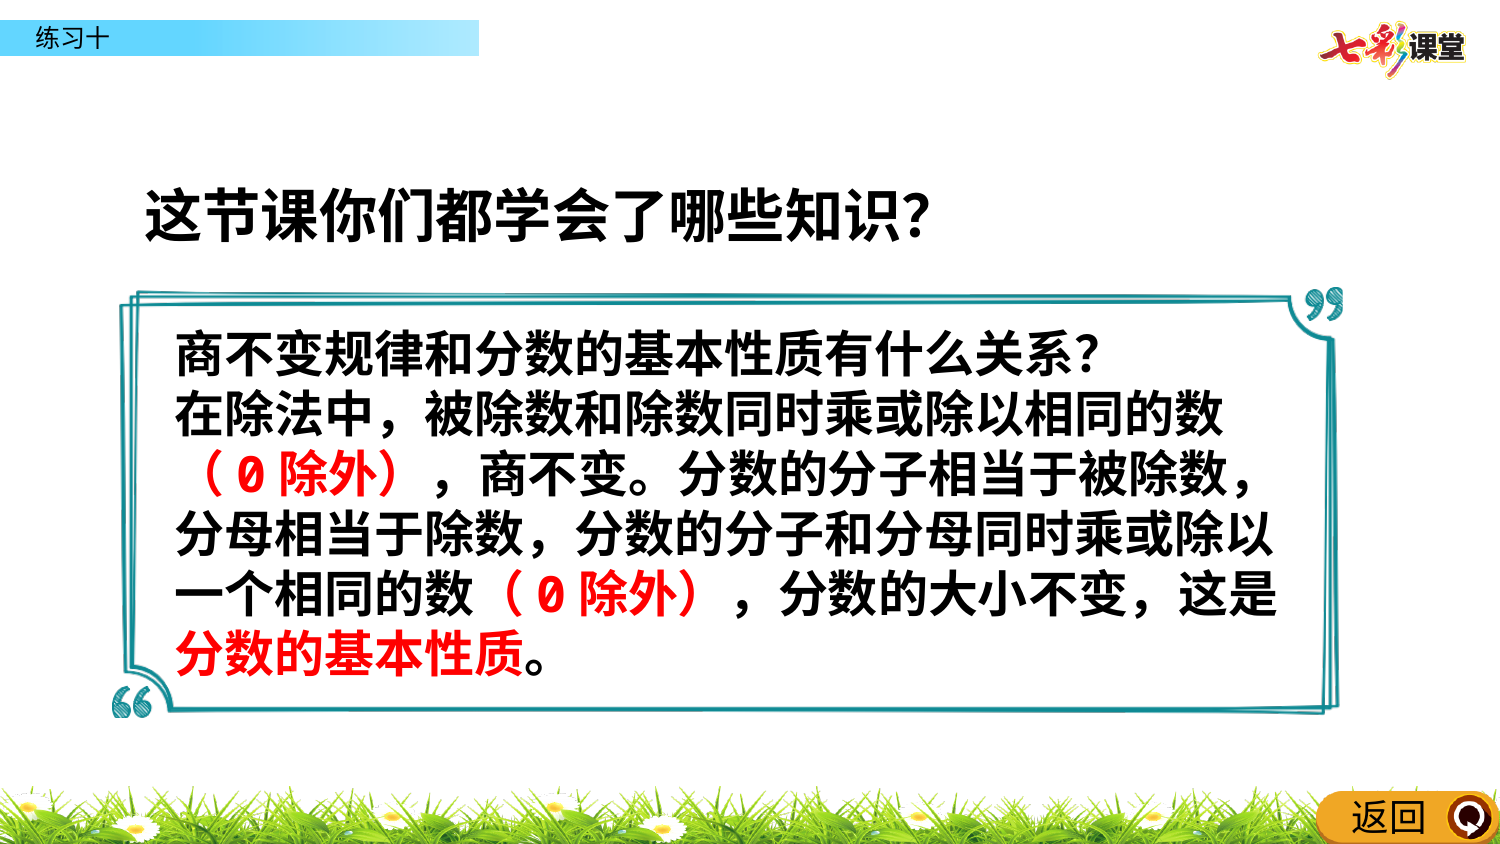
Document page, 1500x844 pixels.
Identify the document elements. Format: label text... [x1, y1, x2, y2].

picture [0, 786, 1500, 844]
picture [111, 287, 1343, 718]
picture [1316, 20, 1468, 80]
text_box 这节课你们都学会了哪些知识？ [133, 173, 972, 255]
